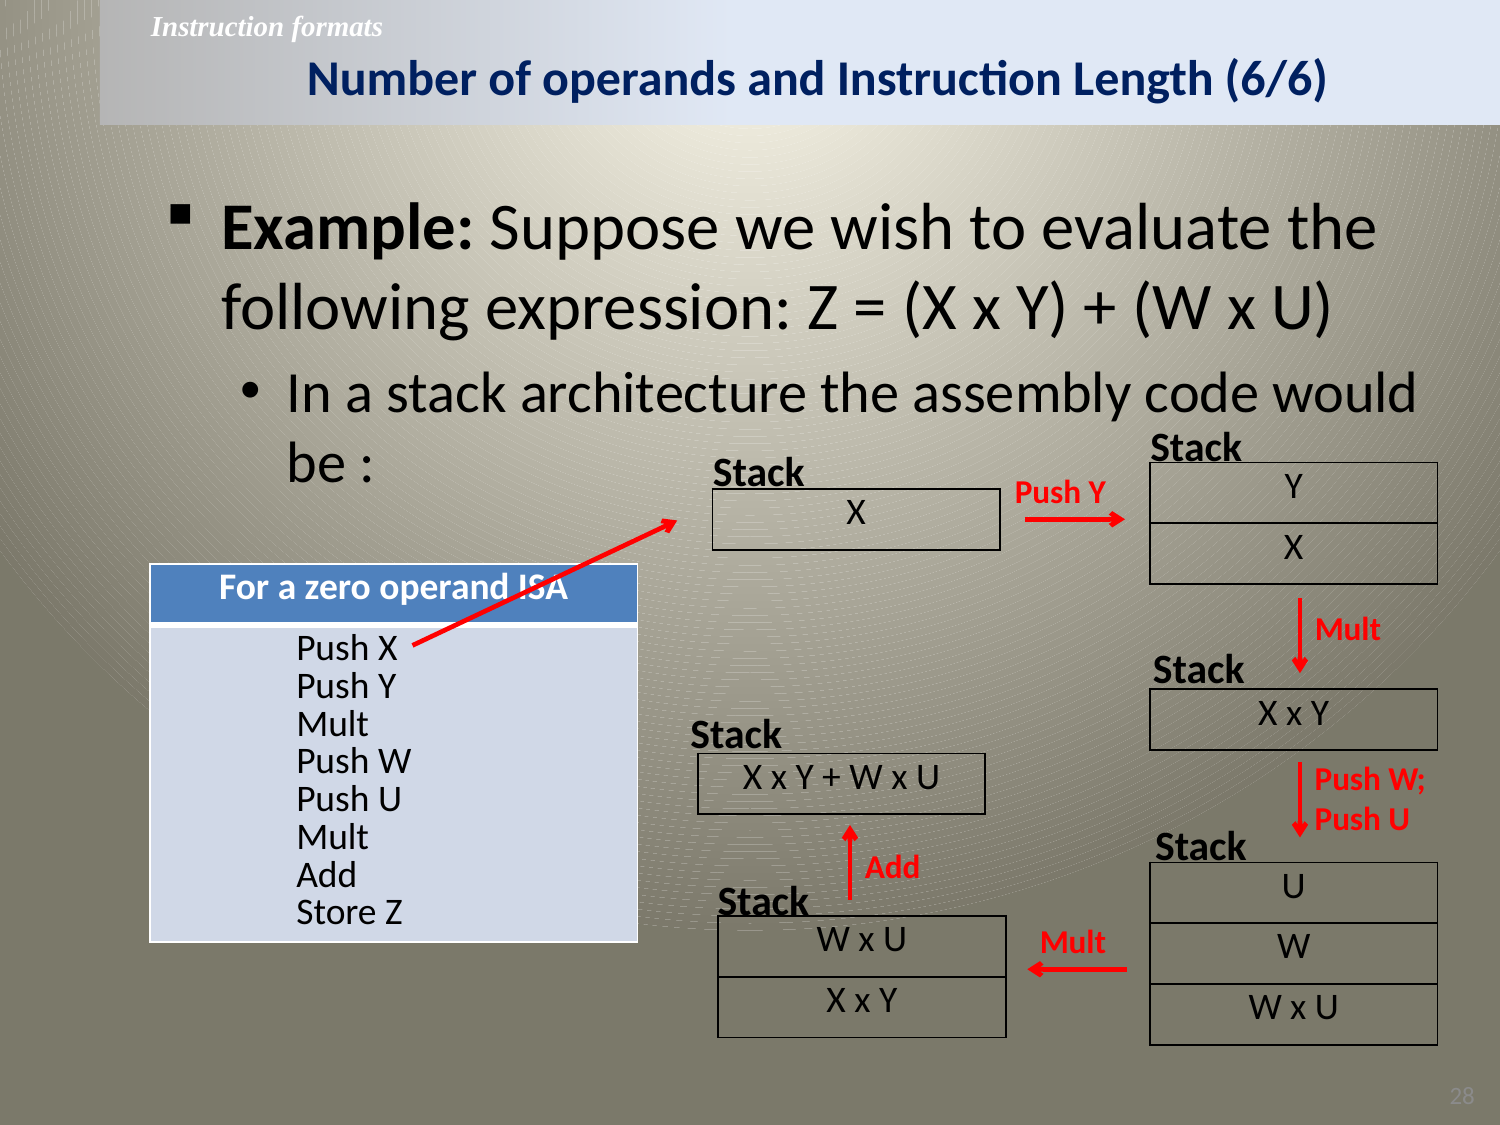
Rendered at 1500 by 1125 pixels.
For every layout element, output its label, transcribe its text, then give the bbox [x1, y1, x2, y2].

text_box Push Y [999, 462, 1125, 518]
text_box Add [854, 837, 975, 893]
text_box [412, 520, 678, 646]
list Example: Suppose we wish to evaluate the following expression: Z = (X x Y) + (W x U) In a stack architecture the assembly code would be : [150, 174, 1488, 918]
text_box Stack [675, 699, 798, 765]
table_header X x Y + W x U [699, 754, 984, 813]
text_box Stack [698, 437, 820, 503]
table_header For a zero operand ISA [151, 565, 407, 622]
list Instruction formats [135, 0, 625, 50]
table_cell Push X Push Y Mult Push W Push U Mult Add Store Z [151, 628, 637, 941]
table_header Y [1151, 463, 1437, 522]
table_cell X [1151, 524, 1437, 583]
text_box Stack [1135, 412, 1258, 478]
text_box Stack [1138, 634, 1260, 700]
text_box Stack [702, 866, 825, 931]
table_header X x Y [1151, 690, 1437, 749]
table_header X [713, 490, 999, 549]
table_cell W [1151, 924, 1437, 983]
title Number of operands and Instruction Length (6/6) [135, 37, 1500, 113]
text_box Stack [1140, 811, 1262, 877]
table_header W x U [719, 917, 1005, 976]
text_box Mult [1302, 599, 1425, 655]
table_cell X x Y [719, 978, 1005, 1037]
text_box Mult [1025, 912, 1150, 968]
table_cell W x U [1151, 985, 1437, 1044]
text_box Push W; Push U [1299, 749, 1463, 845]
table_header U [1151, 863, 1437, 922]
